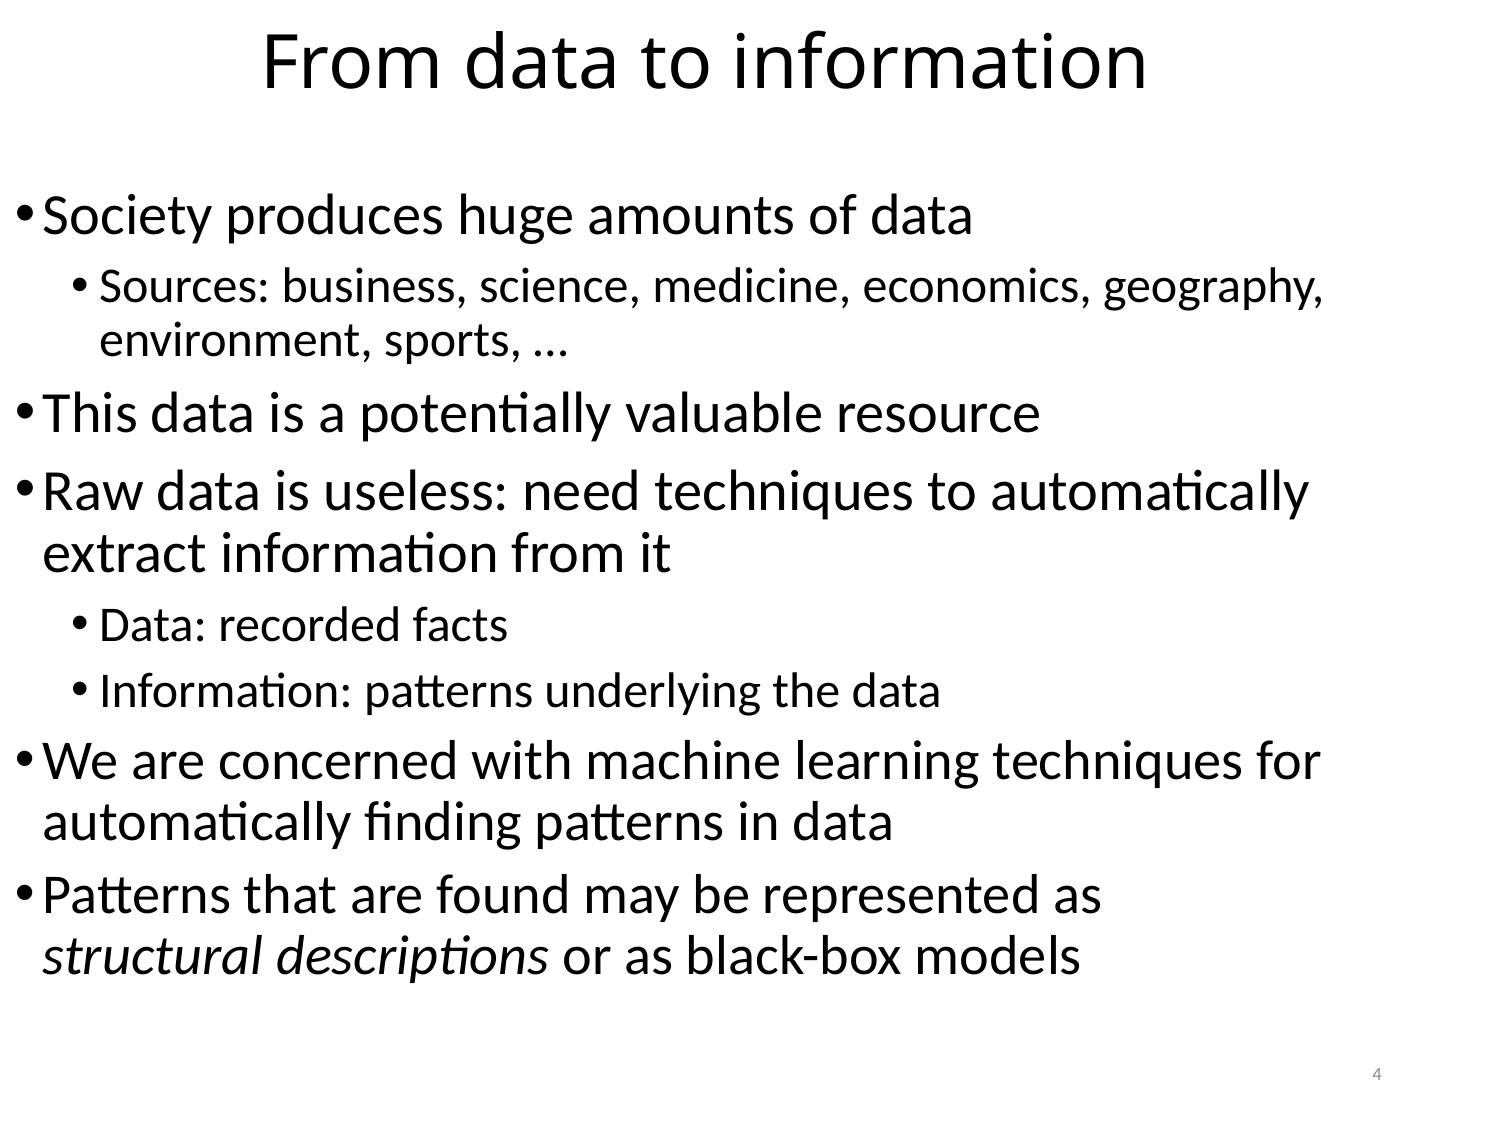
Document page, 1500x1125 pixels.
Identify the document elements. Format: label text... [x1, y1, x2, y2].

title From data to information [245, 0, 1500, 159]
slide_number 4 [1059, 1042, 1397, 1103]
list Society produces huge amounts of data Sources: business, science, medicine, economics, geography, environment, sports, … This data is a potentially valuable resource Raw data is useless: need techniques to automatically extract information from it Data: recorded facts Information: patterns underlying the data We are concerned with machine learning techniques for automatically finding patterns in data Patterns that are found may be represented as structural descriptions or as black-box models [0, 177, 1350, 994]
